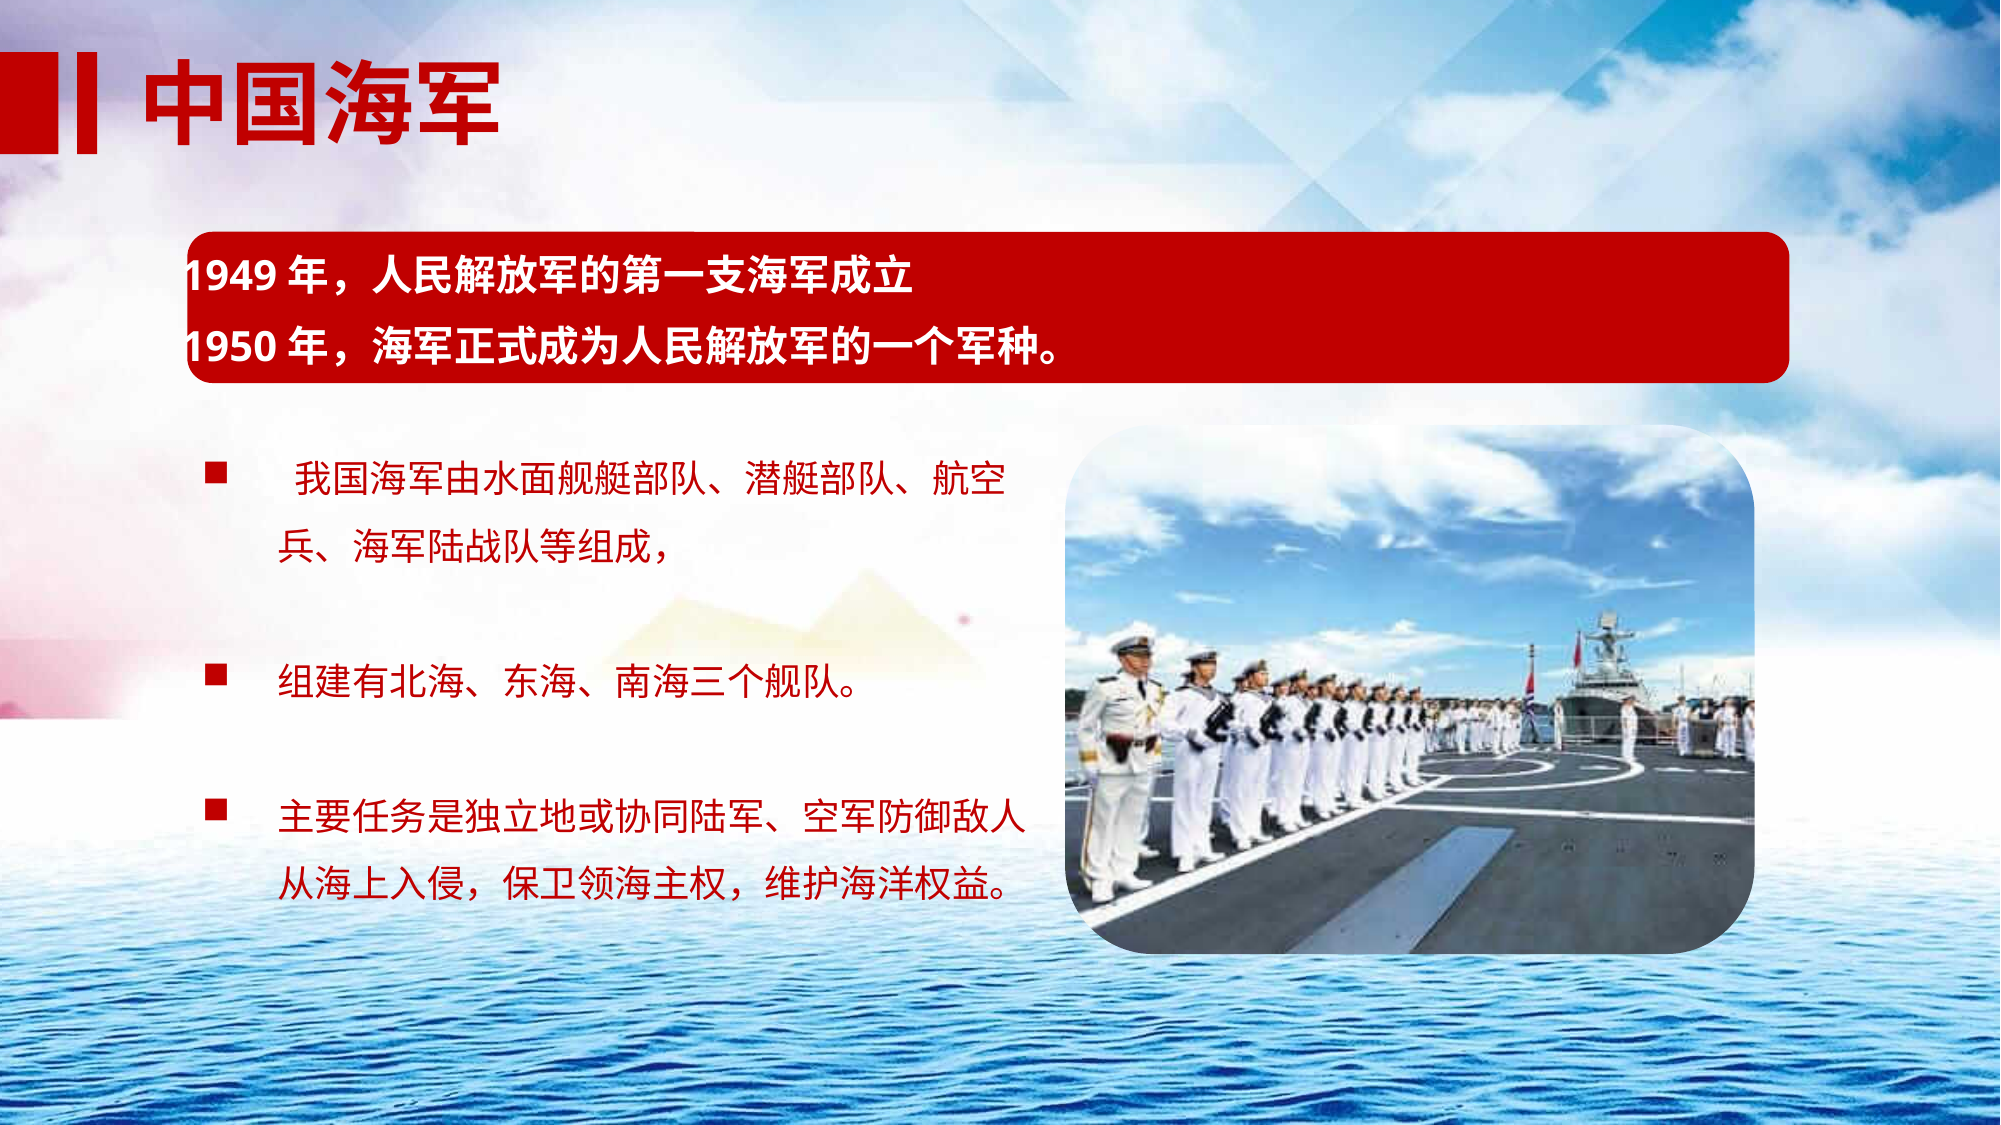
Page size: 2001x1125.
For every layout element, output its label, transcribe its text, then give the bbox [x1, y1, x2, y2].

text_box [0, 49, 61, 157]
text_box [74, 49, 100, 157]
text_box [189, 228, 1793, 386]
text_box 1949年，人民解放军的第一支海军成立 1950年，海军正式成为人民解放军的一个军种。 [166, 241, 1721, 378]
text_box 我国海军由水面舰艇部队、潜艇部队、航空兵、海军陆战队等组成， 组建有北海、东海、南海三个舰队。 主要任务是独立地或协同陆军、空军防御敌人从海上入侵，保卫领海主权，维护海洋权益。 [187, 425, 1044, 913]
picture [0, 0, 2000, 1125]
text_box 中国海军 [123, 51, 977, 240]
